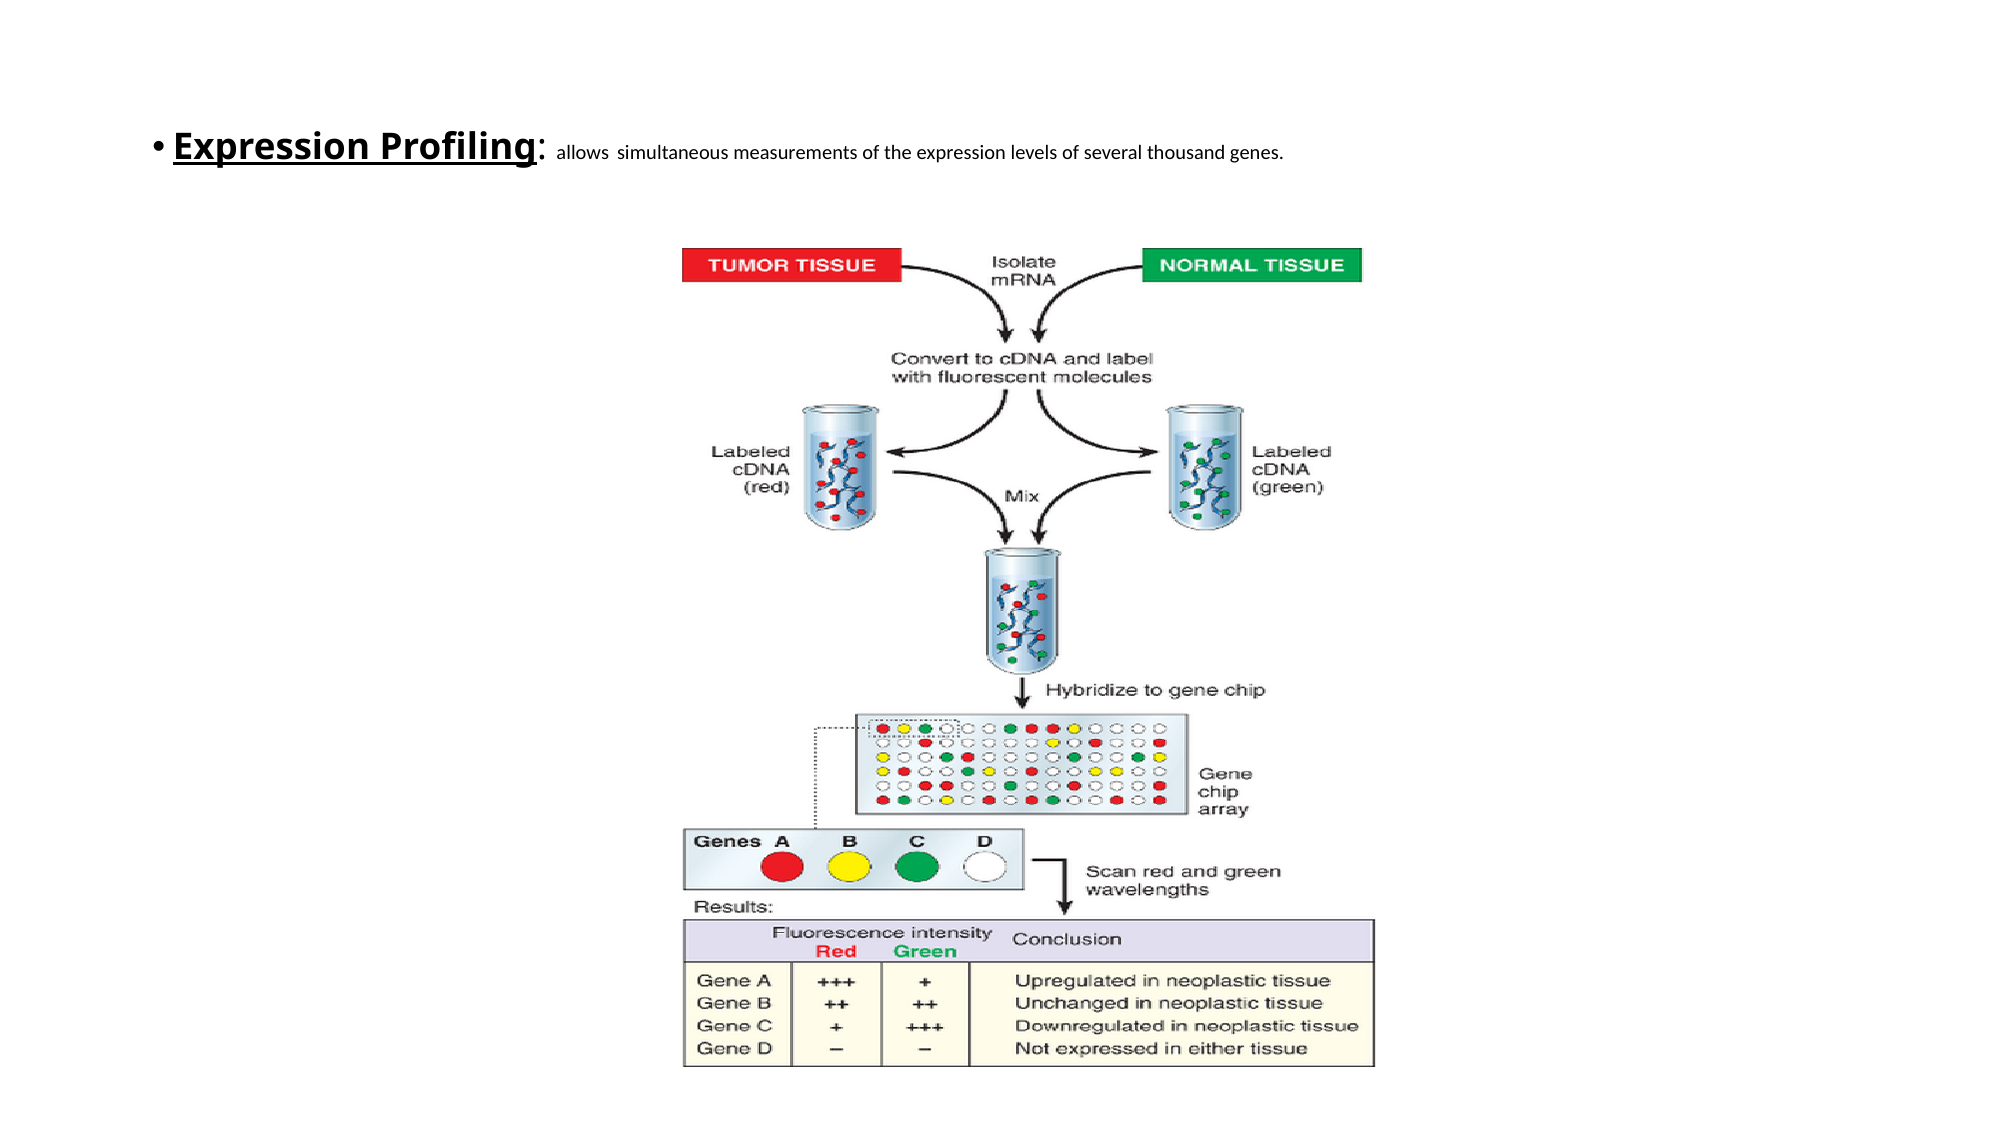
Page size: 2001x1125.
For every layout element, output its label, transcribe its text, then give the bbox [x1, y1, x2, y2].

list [605, 224, 1444, 1094]
title Expression Profiling: allows simultaneous measurements of the expression levels of several thousand genes. [137, 120, 1863, 278]
